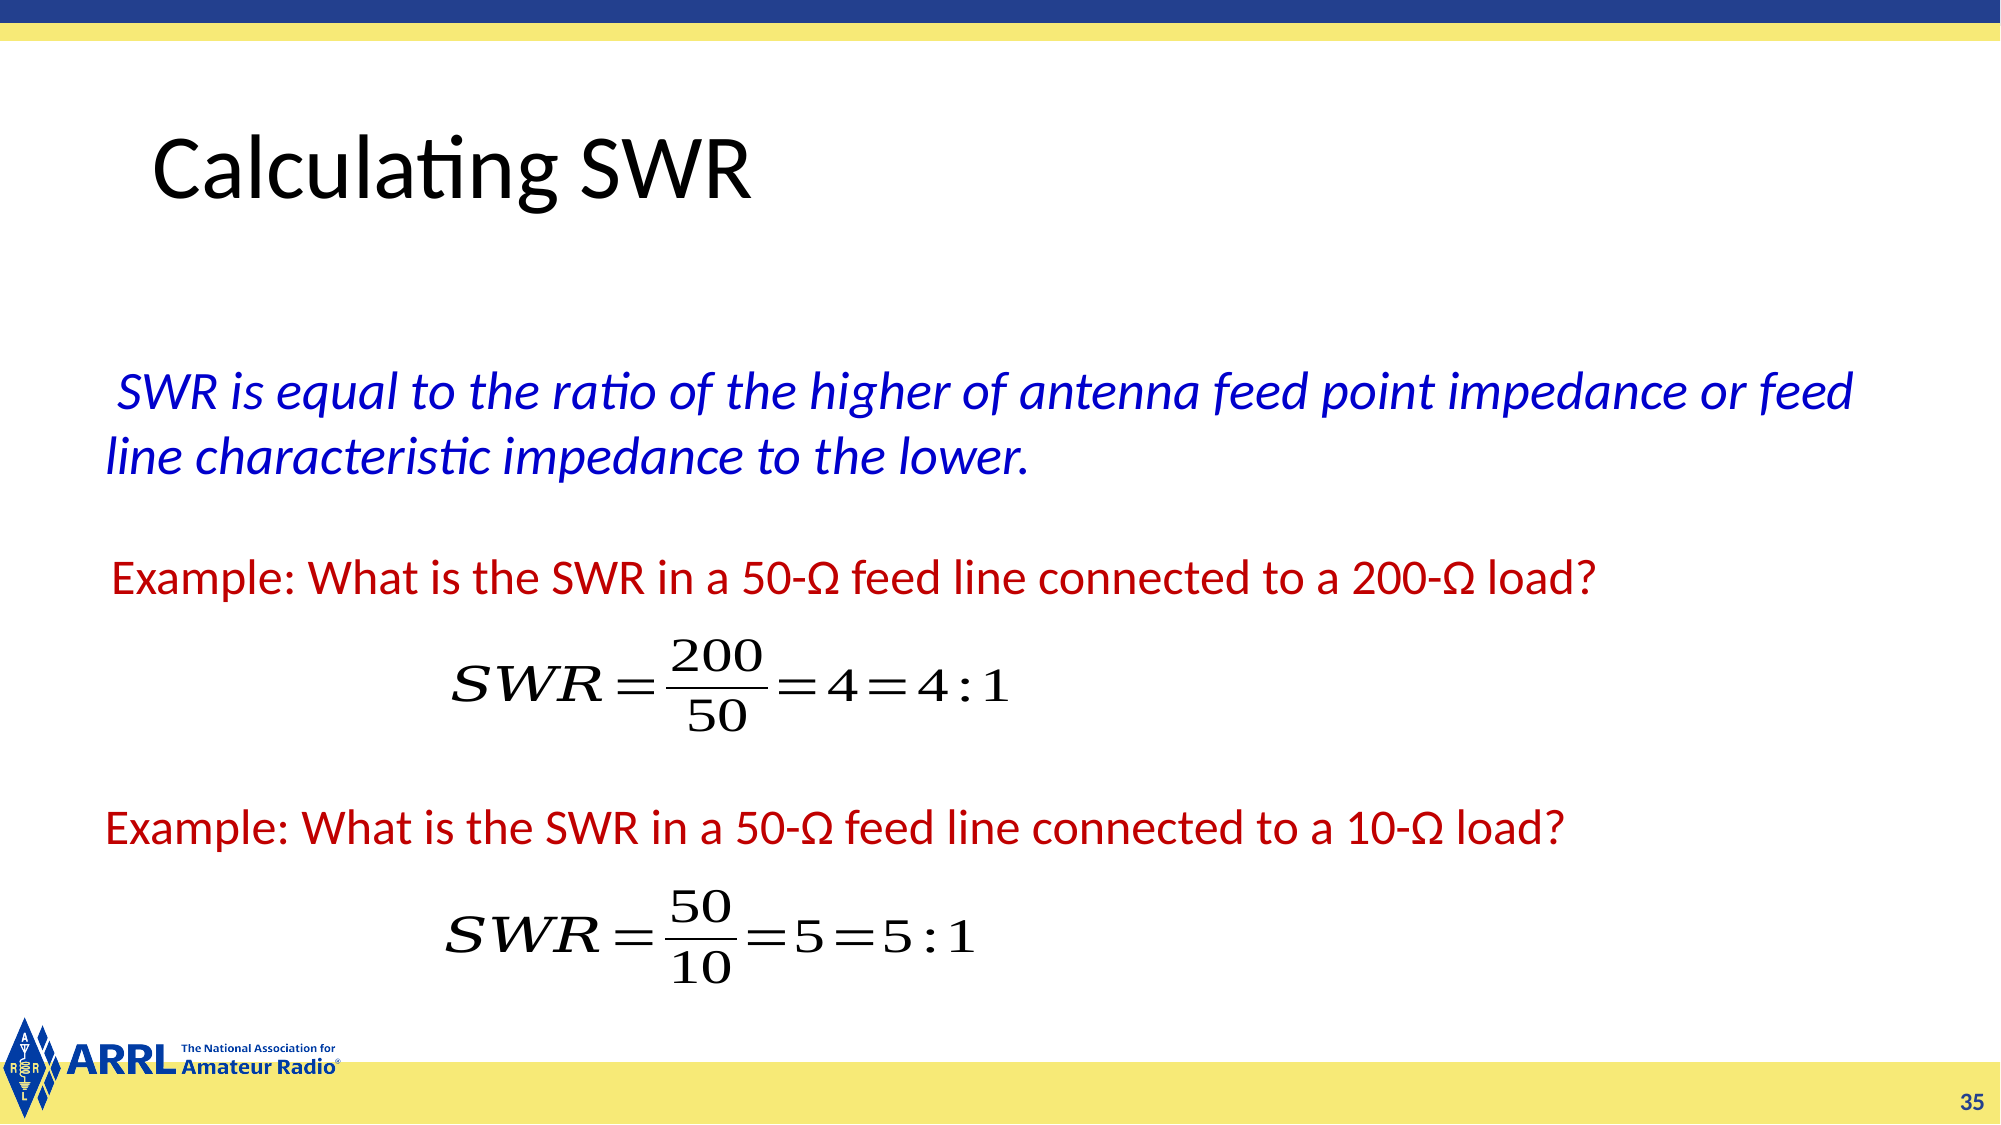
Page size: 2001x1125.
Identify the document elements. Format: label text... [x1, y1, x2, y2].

text_box Example: What is the SWR in a 50-Ω feed line connected to a 10-Ω load? [90, 787, 1857, 863]
text_box Example: What is the SWR in a 50-Ω feed line connected to a 200-Ω load? [96, 537, 1863, 613]
picture [1, 1015, 342, 1121]
title Calculating SWR [137, 59, 1863, 278]
text_box SWR is equal to the ratio of the higher of antenna feed point impedance or feed line characteristic impedance to the lower. [90, 347, 1894, 493]
